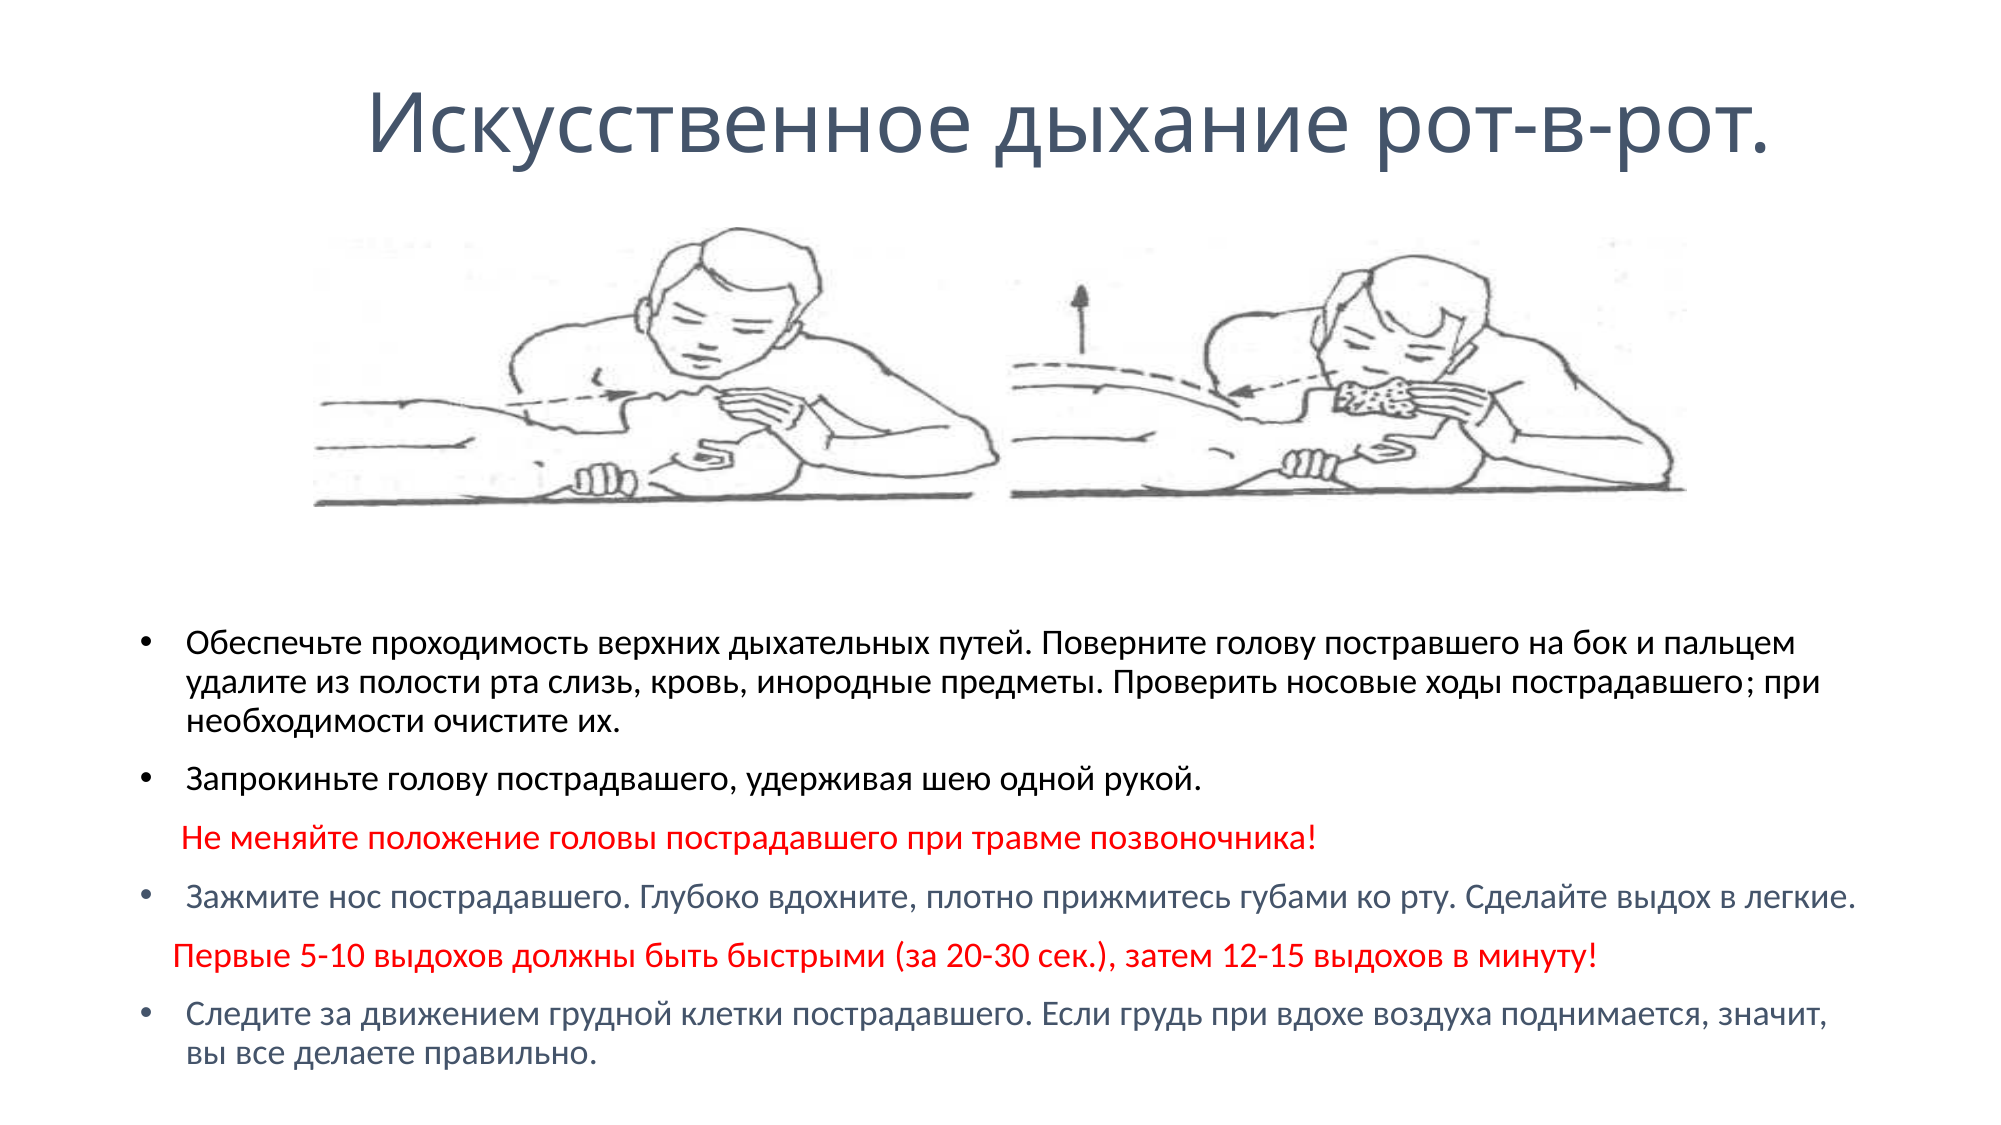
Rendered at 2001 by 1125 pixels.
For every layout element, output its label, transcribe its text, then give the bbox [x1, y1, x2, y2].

list Обеспечьте проходимость верхних дыхательных путей. Поверните голову постравшего на бок и пальцем удалите из полости рта слизь, кровь, инородные предметы. Проверить носовые ходы пострадавшего; при необходимости очистите их. Запрокиньте голову пострадвашего, удерживая шею одной рукой. Не меняйте положение головы пострадавшего при травме позвоночника! Зажмите нос пострадавшего. Глубоко вдохните, плотно прижмитесь губами ко рту. Сделайте выдох в легкие. Первые 5-10 выдохов должны быть быстрыми (за 20-30 сек.), затем 12-15 выдохов в минуту! Следите за движением грудной клетки пострадавшего. Если грудь при вдохе воздуха поднимается, значит, вы все делаете правильно. [124, 552, 1876, 1089]
title Искусственное дыхание рот-в-рот. [124, 71, 1876, 179]
picture [313, 227, 1687, 507]
